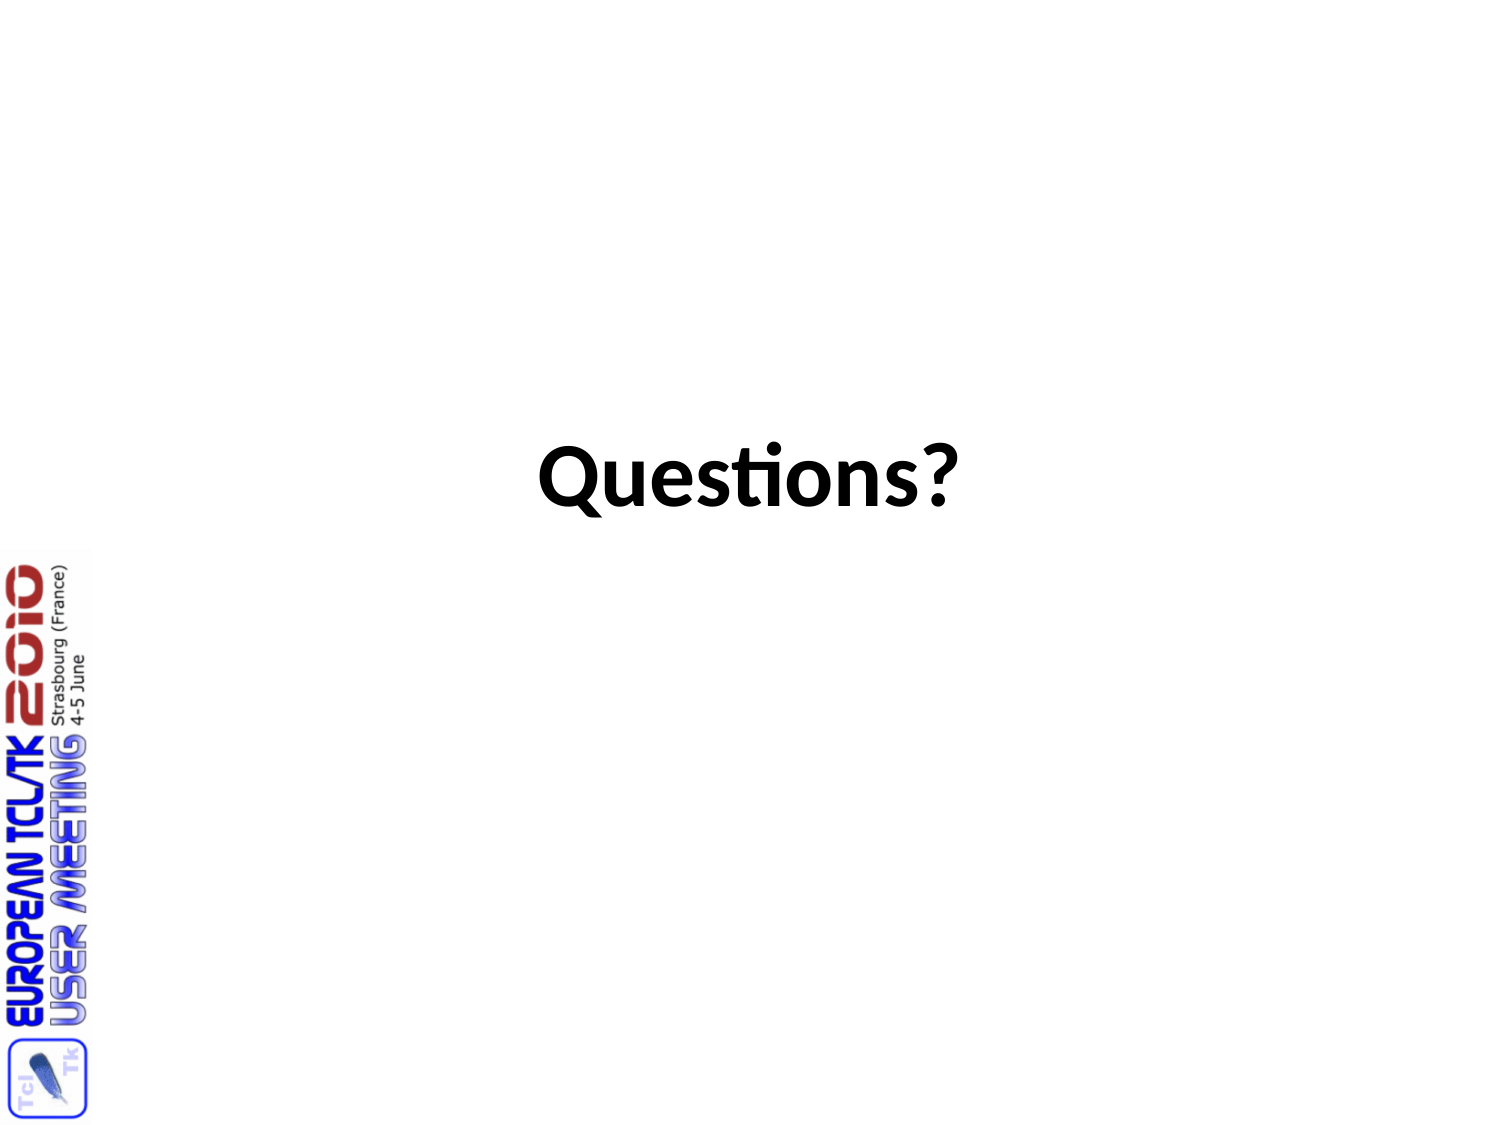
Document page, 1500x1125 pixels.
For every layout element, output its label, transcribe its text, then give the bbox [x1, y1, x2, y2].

title Questions? [112, 349, 1388, 591]
picture [0, 550, 334, 1124]
